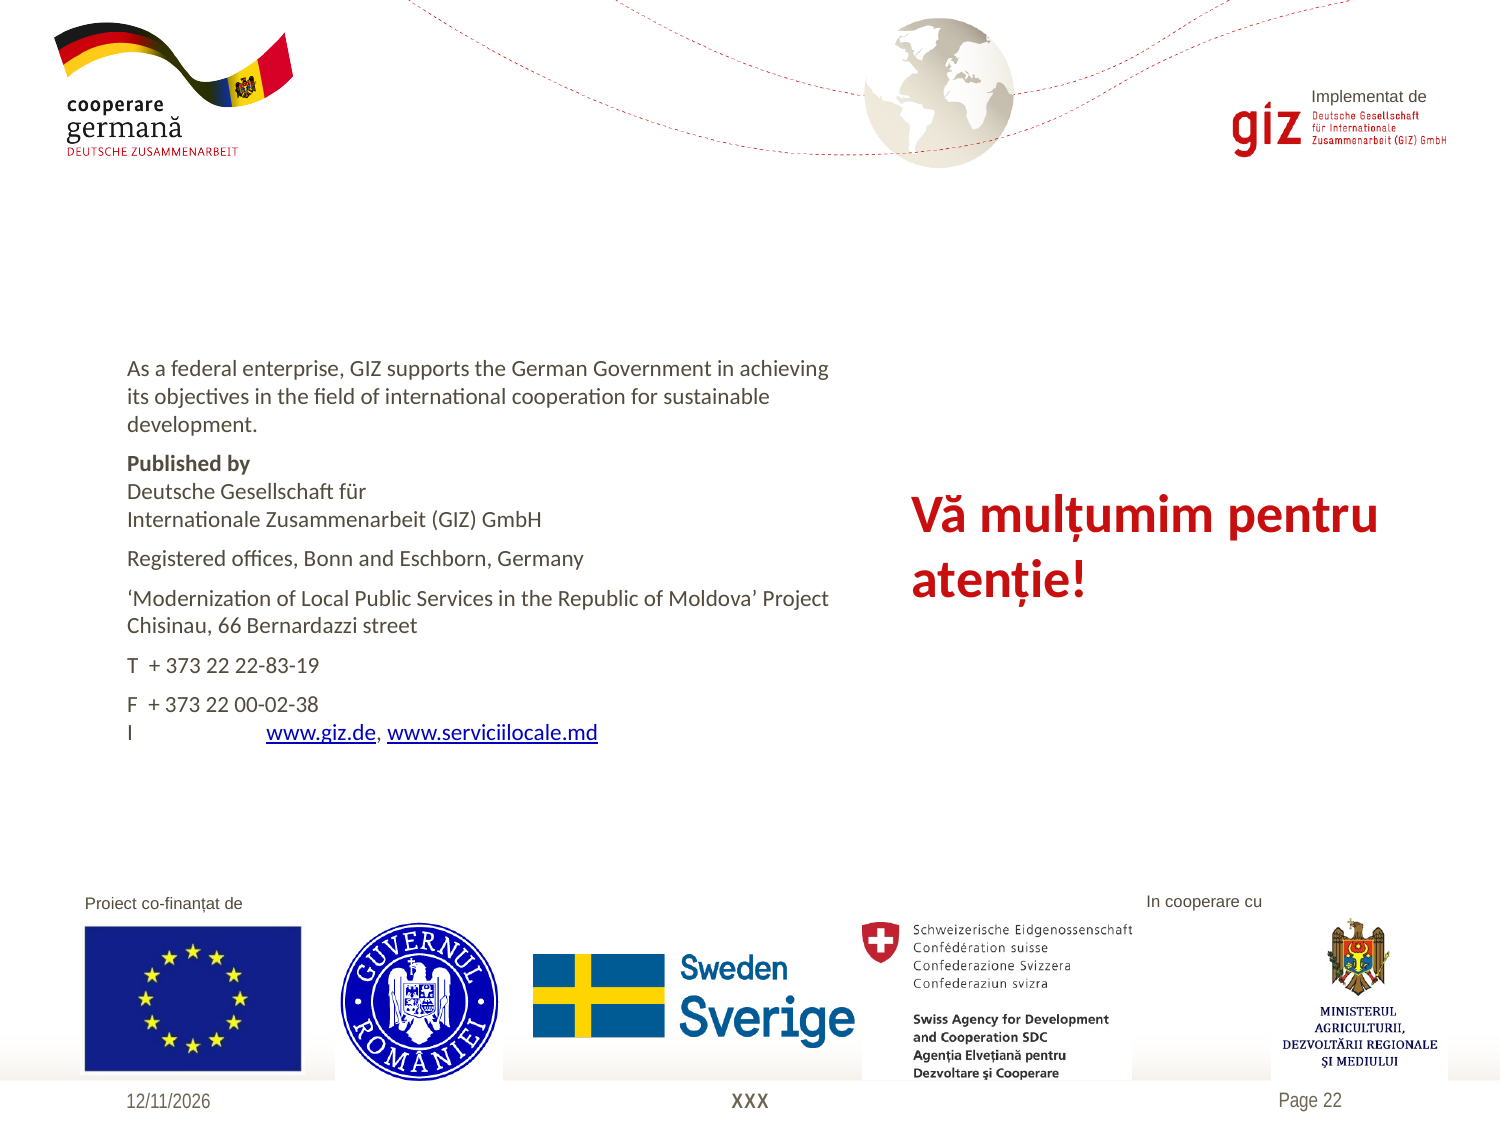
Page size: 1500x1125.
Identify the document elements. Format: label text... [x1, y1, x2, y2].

footer XXX [469, 1079, 1031, 1121]
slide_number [111, 1079, 325, 1121]
picture [0, 908, 1500, 1086]
text_box Vă mulțumim pentru atenție! [896, 345, 1459, 774]
text_box In cooperare cu [1131, 882, 1320, 918]
text_box Implementat de [1296, 78, 1472, 114]
text_box As a federal enterprise, GIZ supports the German Government in achieving its objectives in the field of international cooperation for sustainable development. Published by Deutsche Gesellschaft für Internationale Zusammenarbeit (GIZ) GmbH Registered offices, Bonn and Eschborn, Germany ‘Modernization of Local Public Services in the Republic of Moldova’ Project Chisinau, 66 Bernardazzi street T + 373 22 22-83-19 F + 373 22 00-02-38 I www.giz.de, www.serviciilocale.md [112, 345, 848, 774]
text_box Proiect co-finanțat de [70, 885, 295, 921]
picture [0, 0, 1500, 225]
